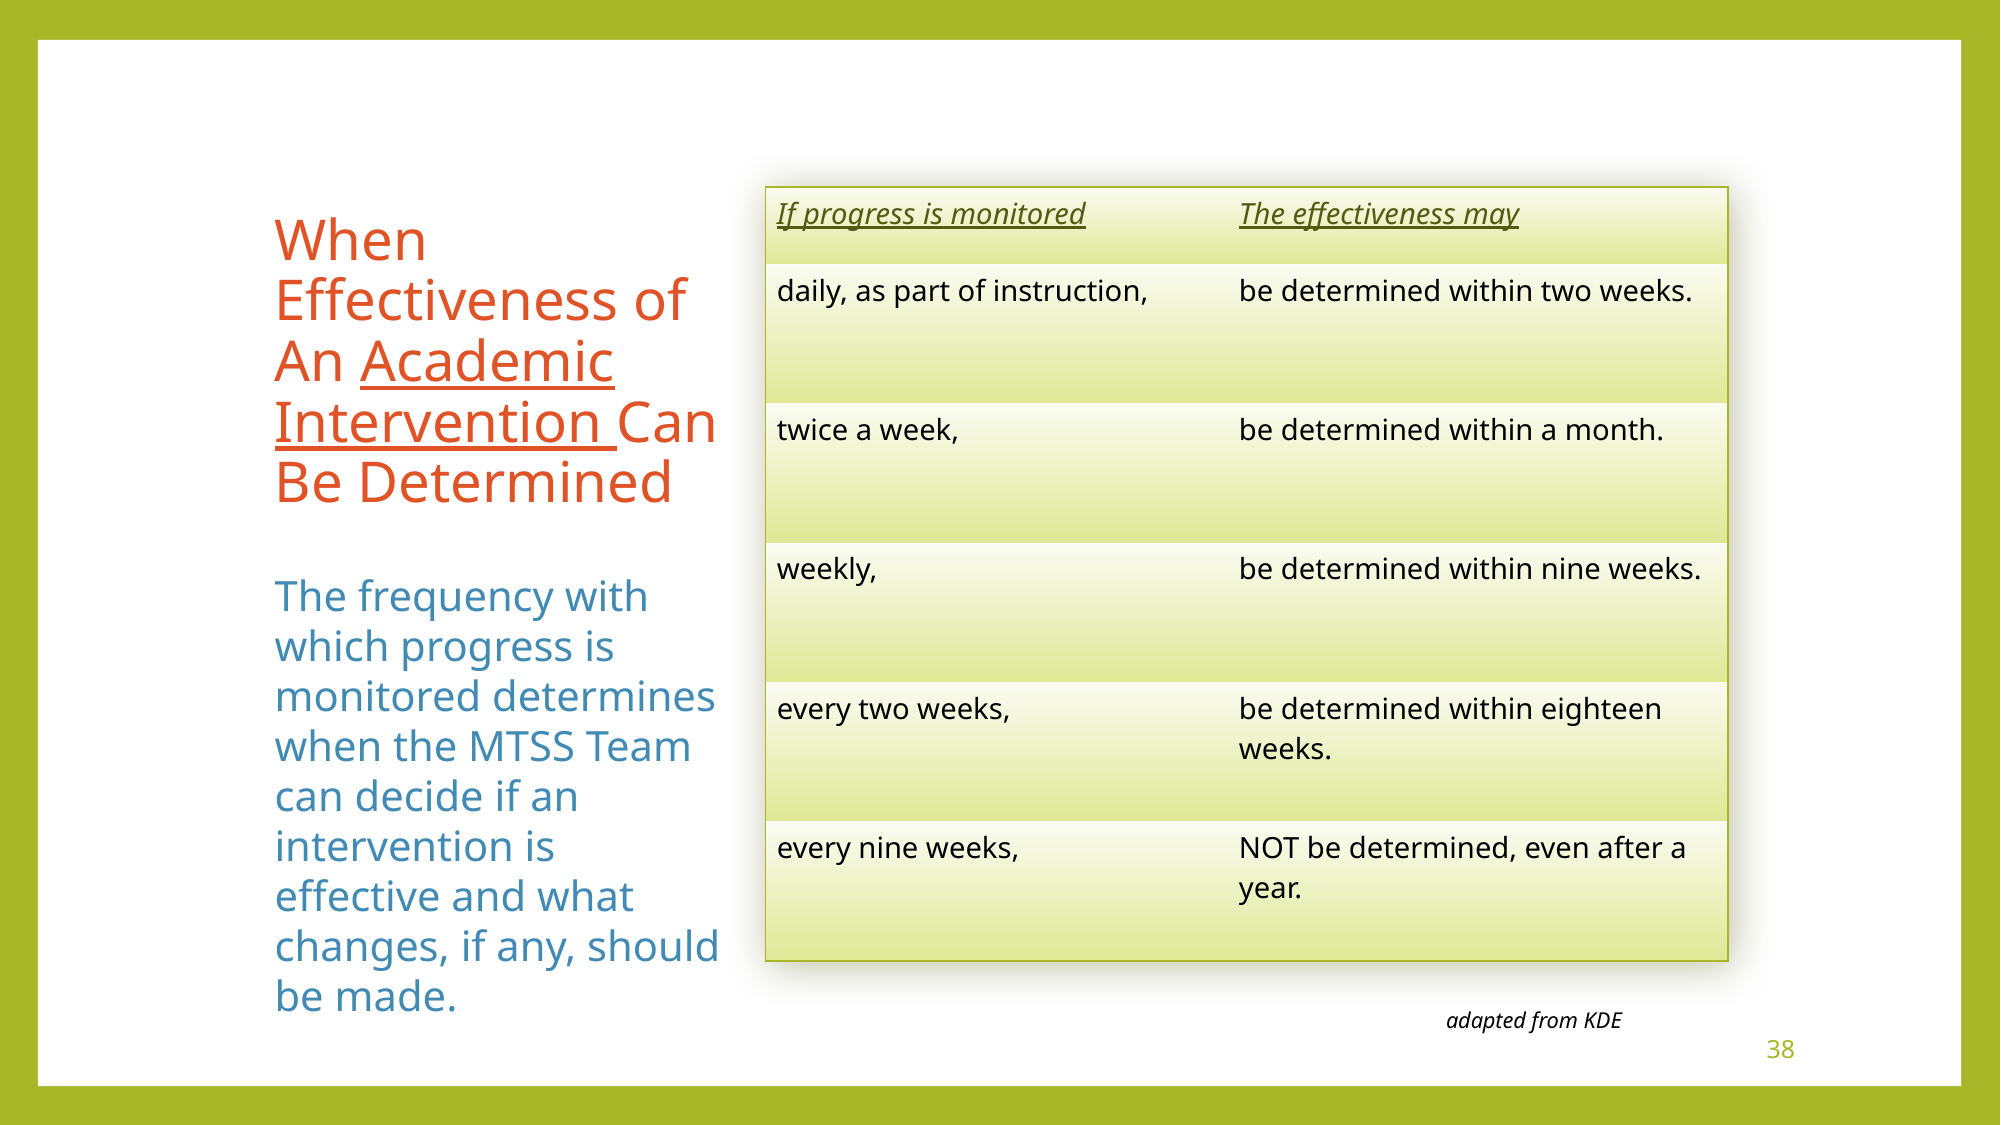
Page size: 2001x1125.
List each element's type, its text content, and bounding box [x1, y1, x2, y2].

title When Effectiveness of An Academic Intervention Can Be Determined [259, 178, 734, 523]
table_cell be determined within eighteen weeks. [1228, 683, 1727, 822]
table_cell every two weeks, [766, 683, 1228, 822]
slide_number 38 [1530, 1020, 1811, 1081]
table_header The effectiveness may [1228, 188, 1727, 265]
table_cell daily, as part of instruction, [766, 265, 1228, 404]
table_cell be determined within nine weeks. [1228, 543, 1727, 683]
text_box adapted from KDE [1431, 1000, 1704, 1041]
table_cell weekly, [766, 543, 1228, 683]
table_cell twice a week, [766, 404, 1228, 543]
table_cell be determined within two weeks. [1228, 265, 1727, 404]
table_cell be determined within a month. [1228, 404, 1727, 543]
table_cell NOT be determined, even after a year. [1228, 822, 1727, 960]
table_header If progress is monitored [766, 188, 1228, 265]
table_cell every nine weeks, [766, 822, 1228, 960]
list The frequency with which progress is monitored determines when the MTSS Team can decide if an intervention is effective and what changes, if any, should be made. [259, 561, 743, 962]
